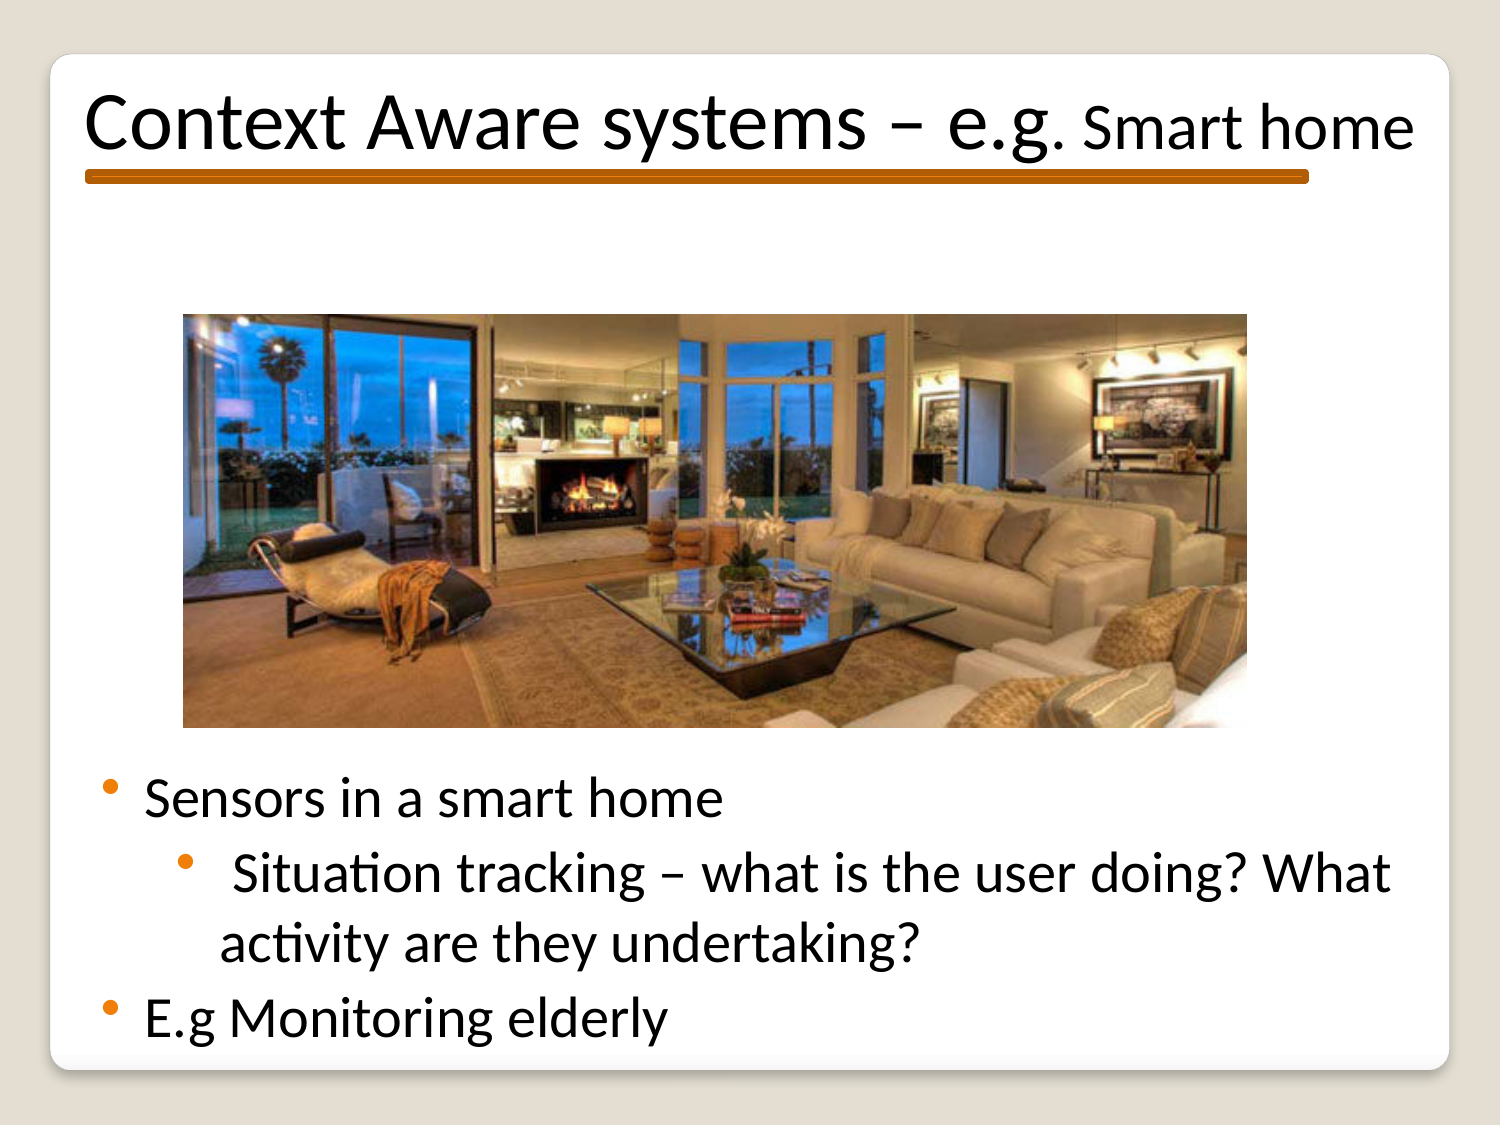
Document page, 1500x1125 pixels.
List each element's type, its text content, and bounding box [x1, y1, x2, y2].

text_box [85, 169, 1309, 184]
text_box Sensors in a smart home Situation tracking – what is the user doing? What activity are they undertaking? E.g Monitoring elderly [85, 751, 1461, 1125]
picture [182, 314, 1248, 729]
text_box Context Aware systems – e.g. Smart home [70, 58, 1442, 274]
